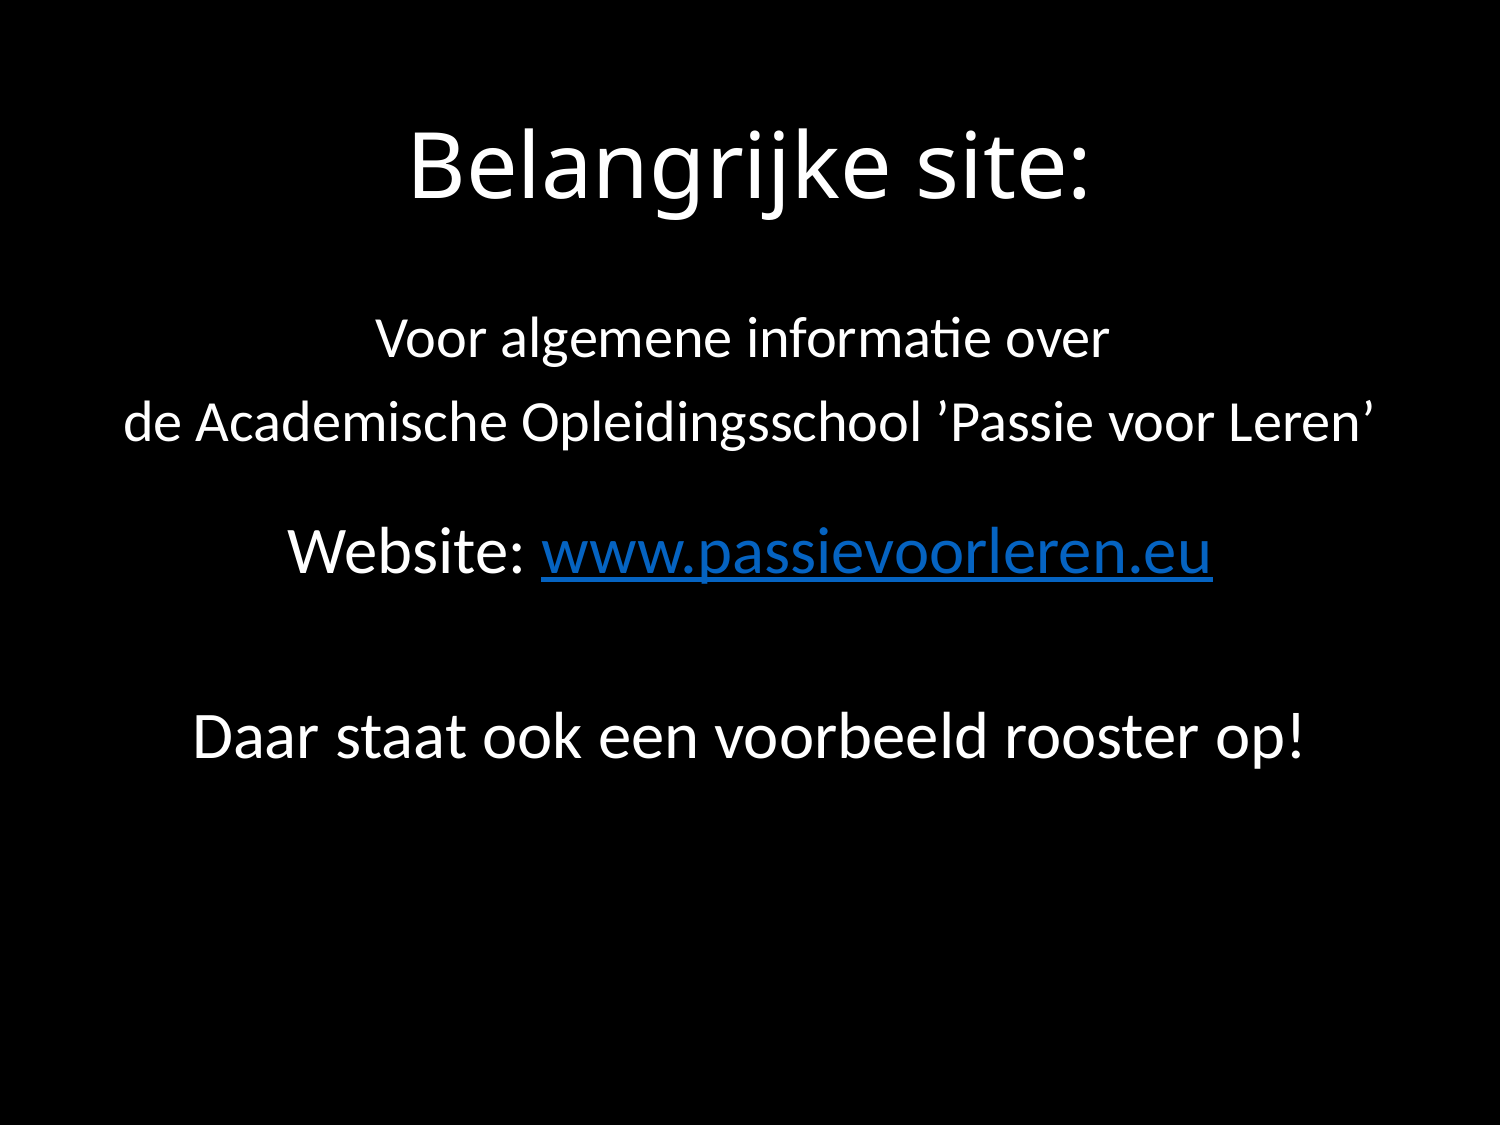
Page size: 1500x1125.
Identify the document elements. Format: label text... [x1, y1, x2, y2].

list Voor algemene informatie over de Academische Opleidingsschool ’Passie voor Leren’ Website: www.passievoorleren.eu Daar staat ook een voorbeeld rooster op! [103, 299, 1397, 1014]
title Belangrijke site: [103, 59, 1397, 278]
